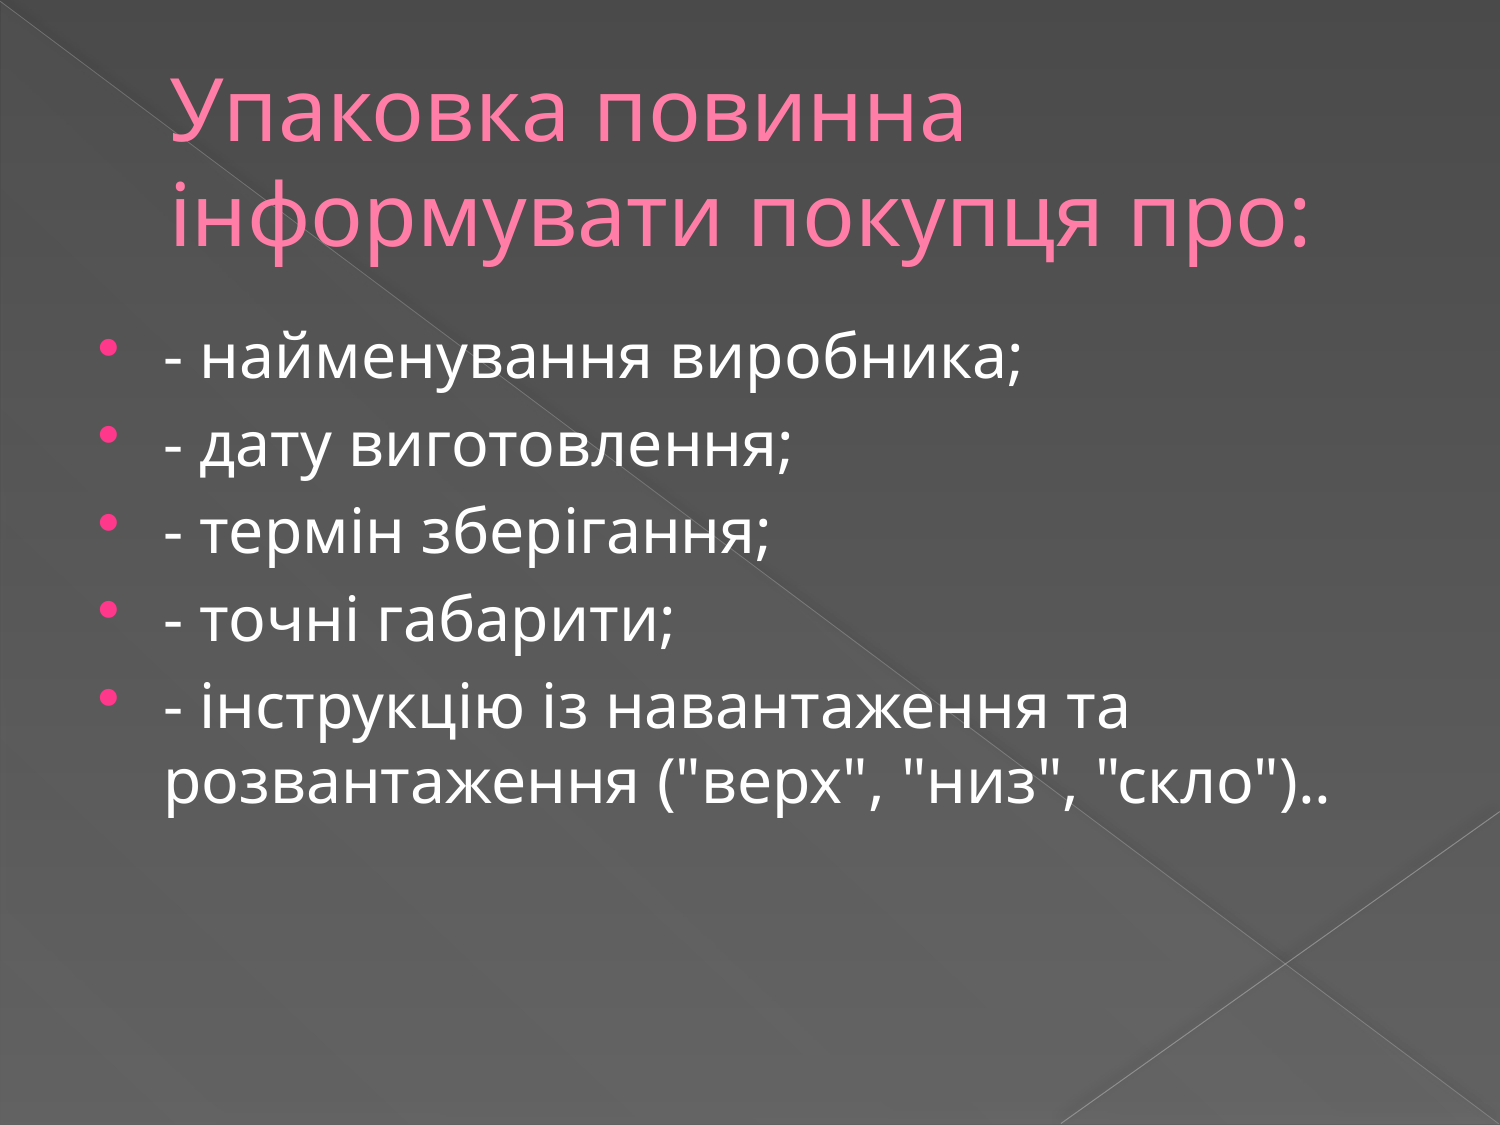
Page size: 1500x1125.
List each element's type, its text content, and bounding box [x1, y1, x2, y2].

title Упаковка повинна інформувати покупця про: [75, 43, 1425, 274]
list - найменування виробника; - дату виготовлення; - термін зберігання; - точні габарити; - інструкцію із навантаження та розвантаження ("верх", "низ", "скло").. [75, 308, 1425, 1059]
